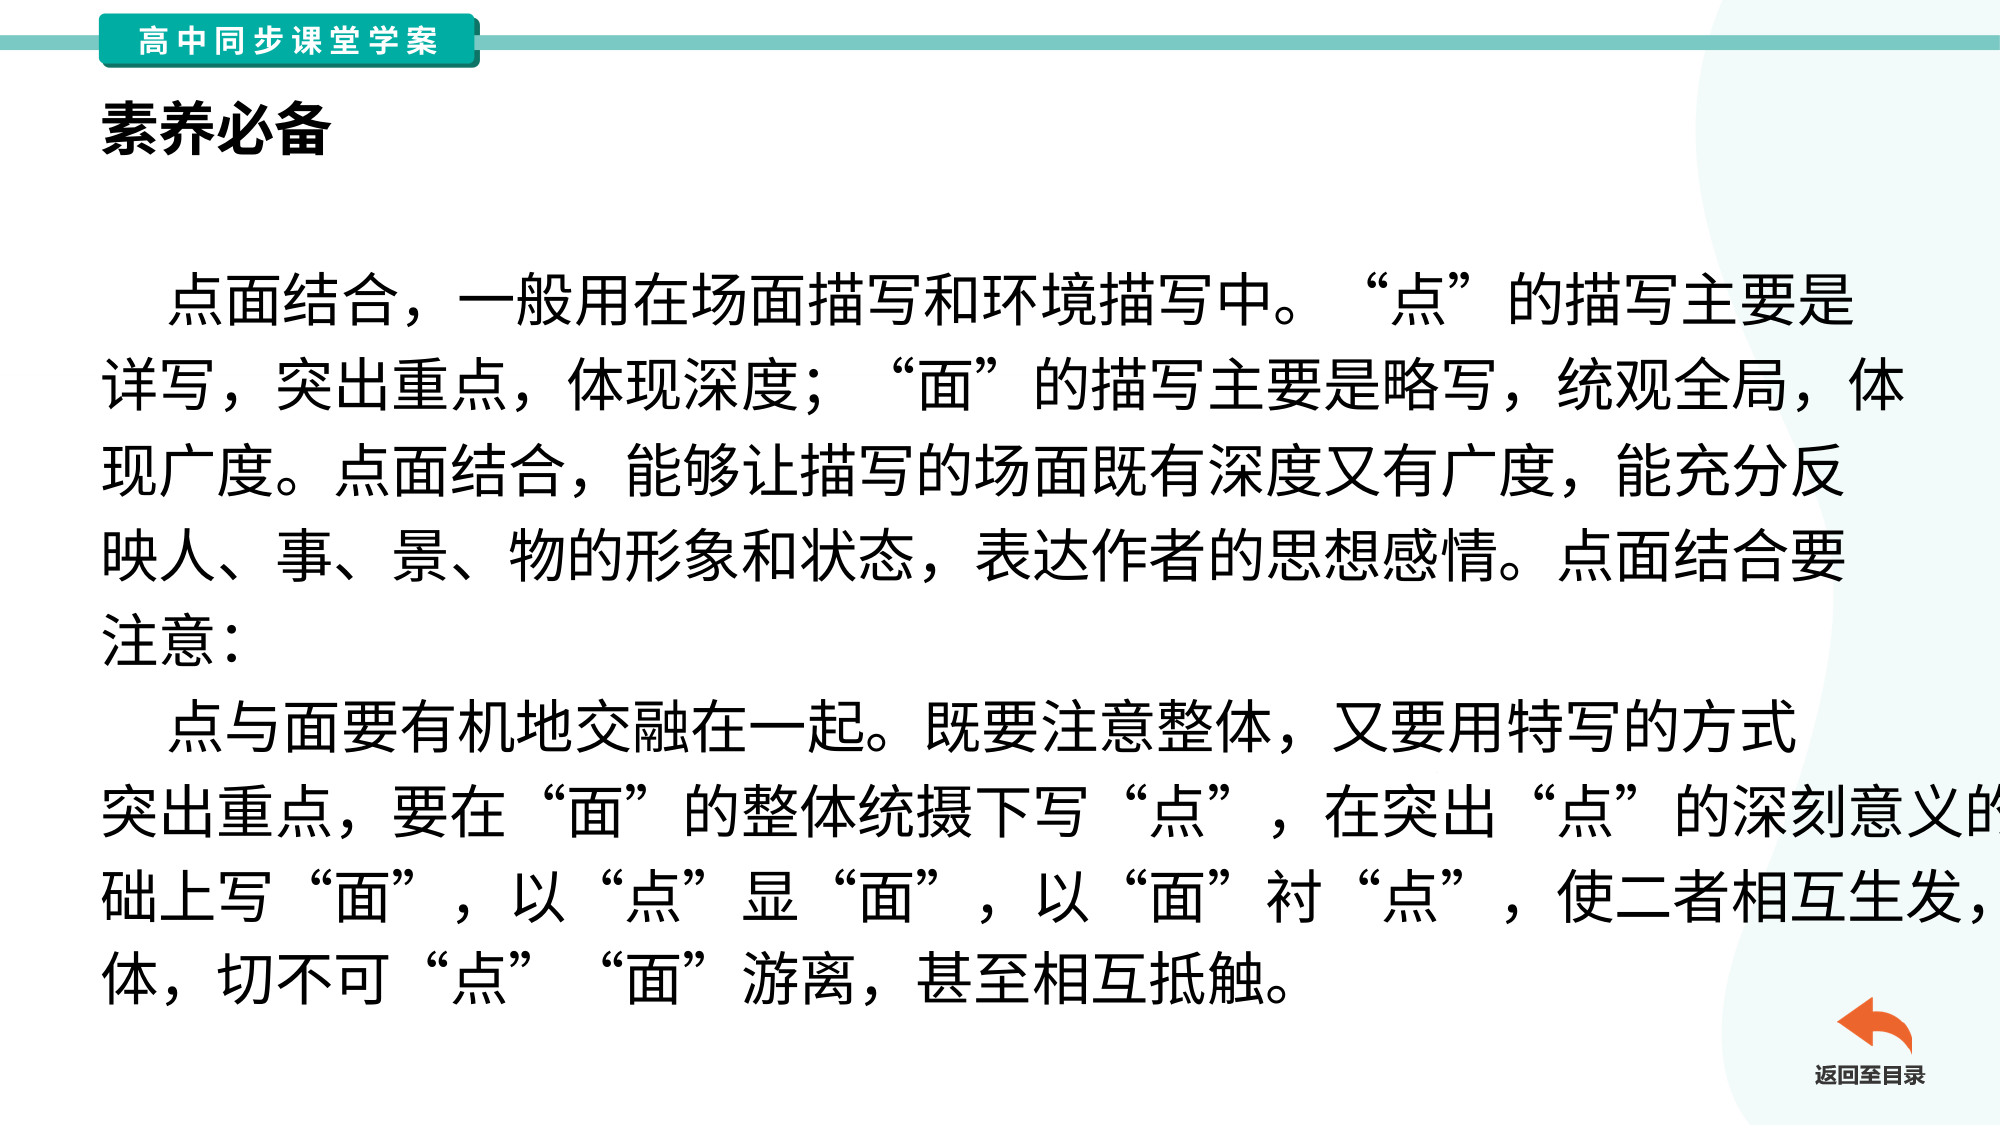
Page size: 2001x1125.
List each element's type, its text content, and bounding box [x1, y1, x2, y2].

text_box 素养必备 点面结合 点面结合，一般用在场面描写和环境描写中。“点”的描写主要是 详写，突出重点，体现深度；“面”的描写主要是略写，统观全局，体 现广度。点面结合，能够让描写的场面既有深度又有广度，能充分反 映人、事、景、物的形象和状态，表达作者的思想感情。点面结合要 注意： 点与面要有机地交融在一起。既要注意整体，又要用特写的方式 突出重点，要在“面”的整体统摄下写“点”，在突出“点”的深刻意义的基 础上写“面”，以“点”显“面”，以“面”衬“点”，使二者相互生发，融为一 体，切不可“点”“面”游离，甚至相互抵触。#2.1.2 [100, 76, 1899, 1005]
picture [0, 0, 2000, 1125]
